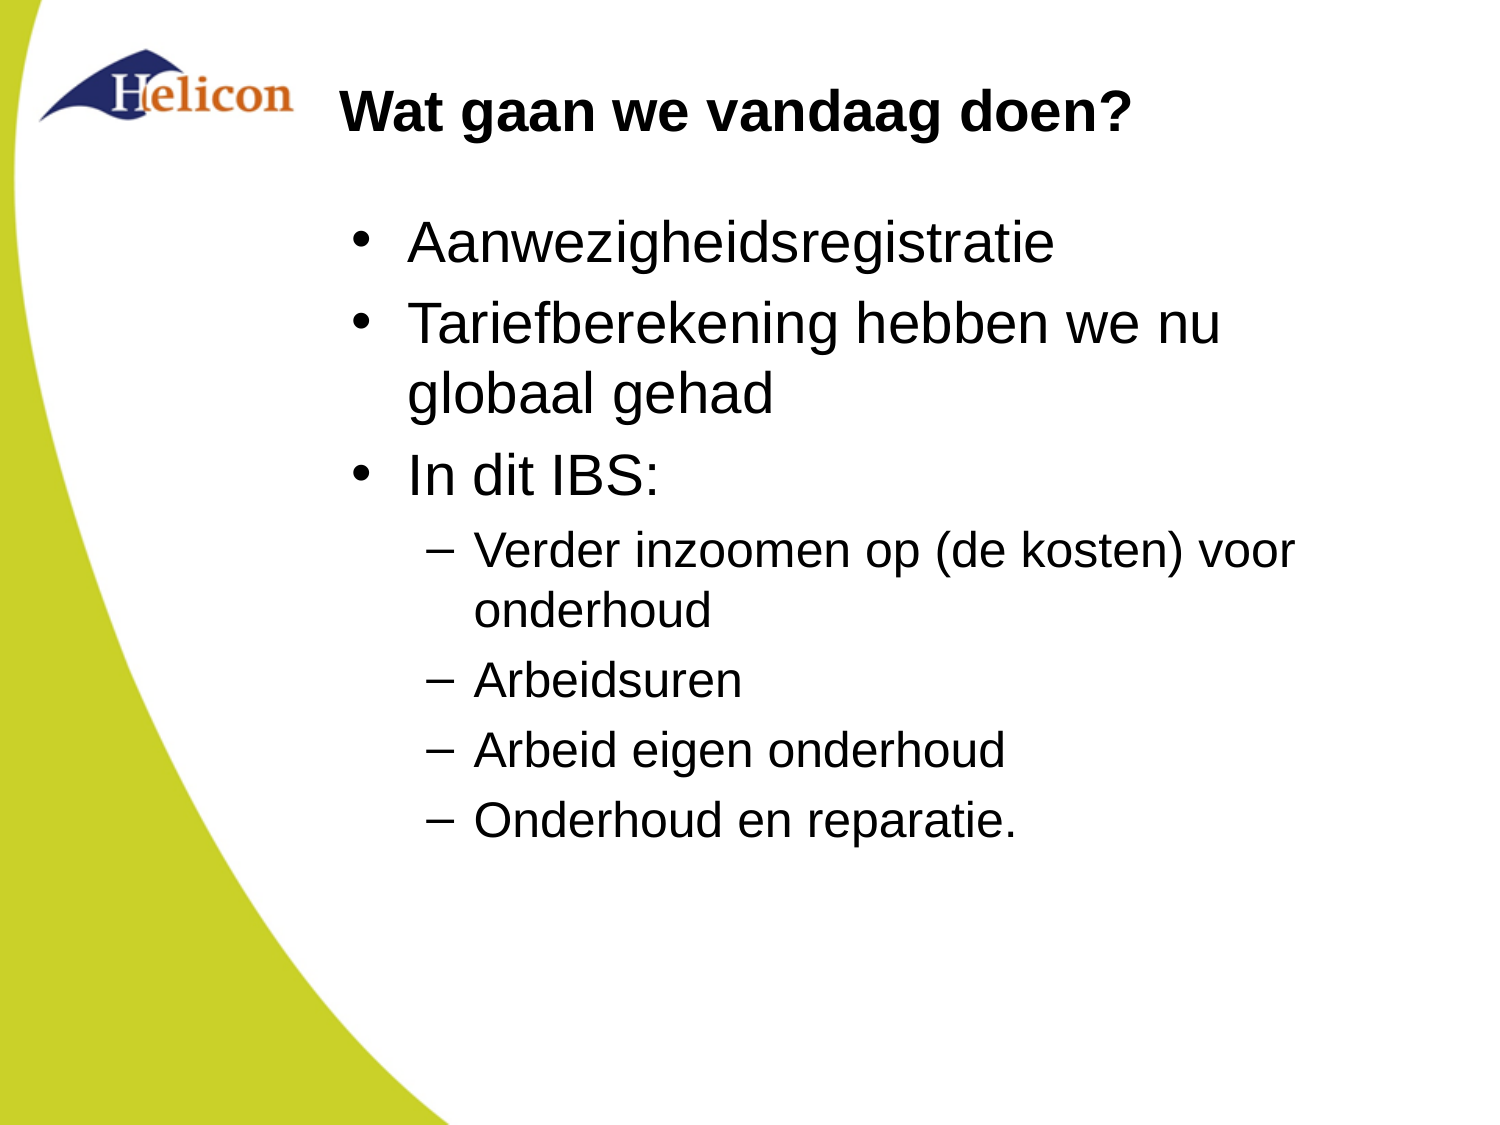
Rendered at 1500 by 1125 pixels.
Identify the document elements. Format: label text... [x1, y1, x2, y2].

list Aanwezigheidsregistratie Tariefberekening hebben we nu globaal gehad In dit IBS: Verder inzoomen op (de kosten) voor onderhoud Arbeidsuren Arbeid eigen onderhoud Onderhoud en reparatie. [336, 196, 1425, 1005]
picture [0, 0, 1500, 1125]
title Wat gaan we vandaag doen? [324, 54, 1415, 161]
